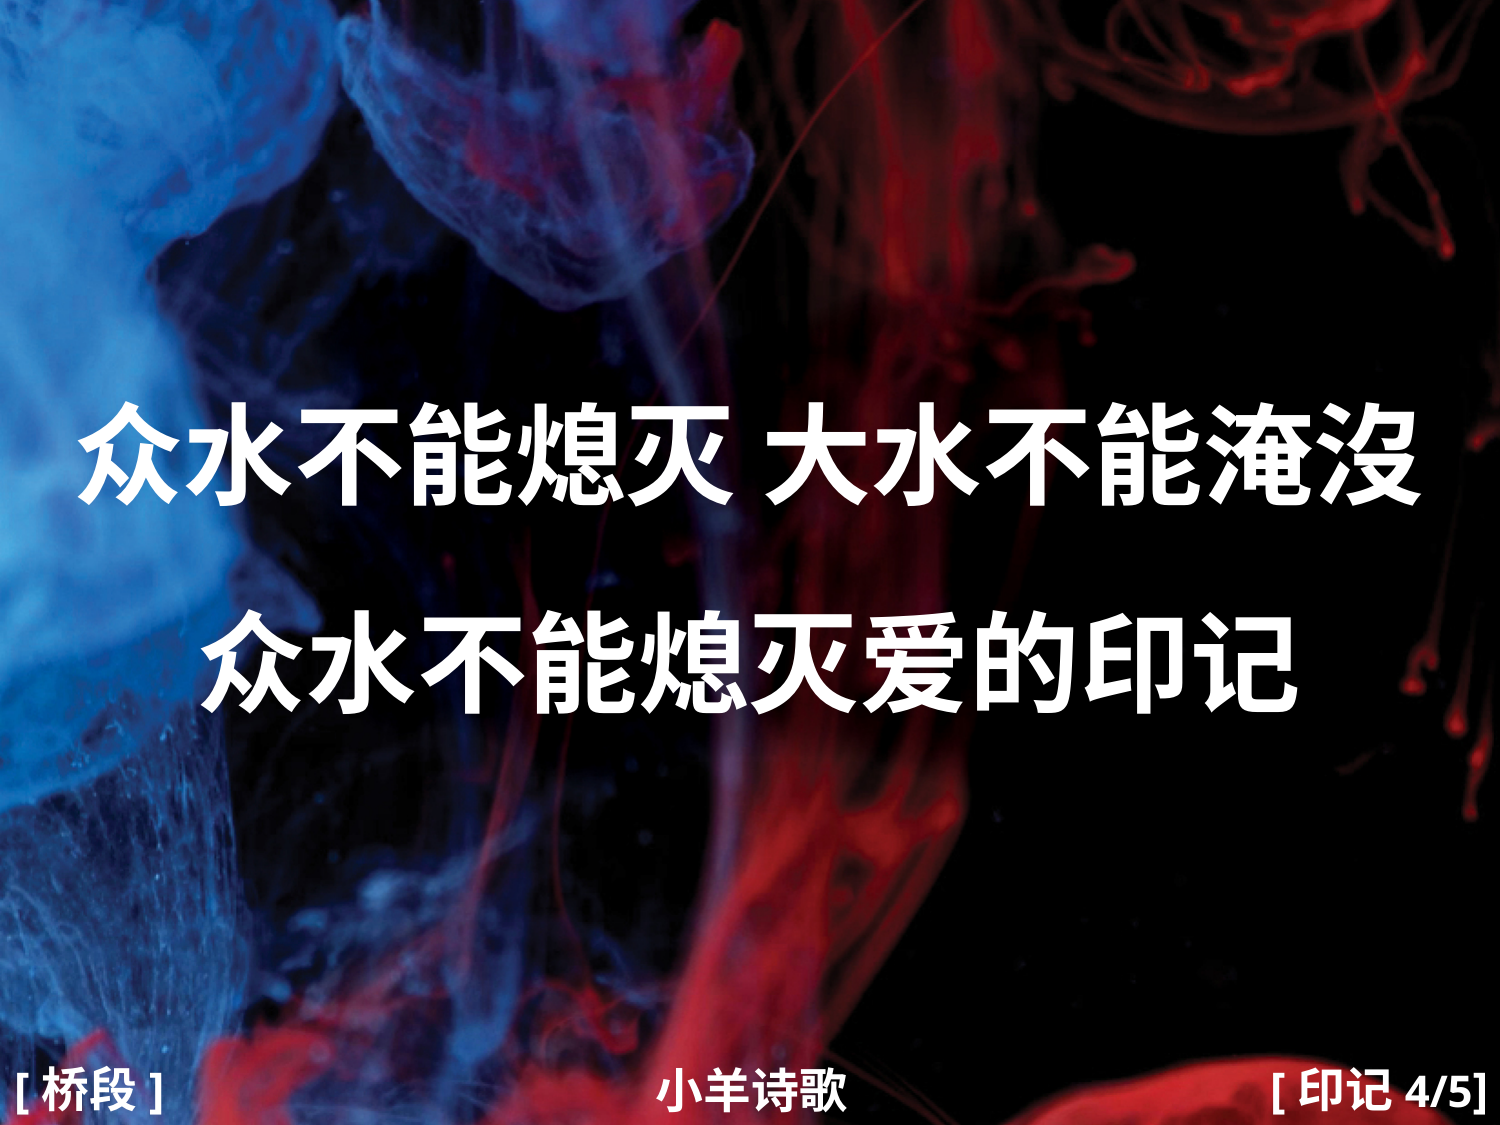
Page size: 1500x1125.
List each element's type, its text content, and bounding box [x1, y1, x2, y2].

text_box 众水不能熄灭 大水不能淹沒 众水不能熄灭爱的印记 [0, 379, 1499, 838]
picture [0, 0, 1500, 1053]
text_box [桥段] [0, 1052, 205, 1125]
subtitle 小羊诗歌 [205, 1053, 1219, 1125]
text_box [印记4/5] [1219, 1052, 1500, 1125]
